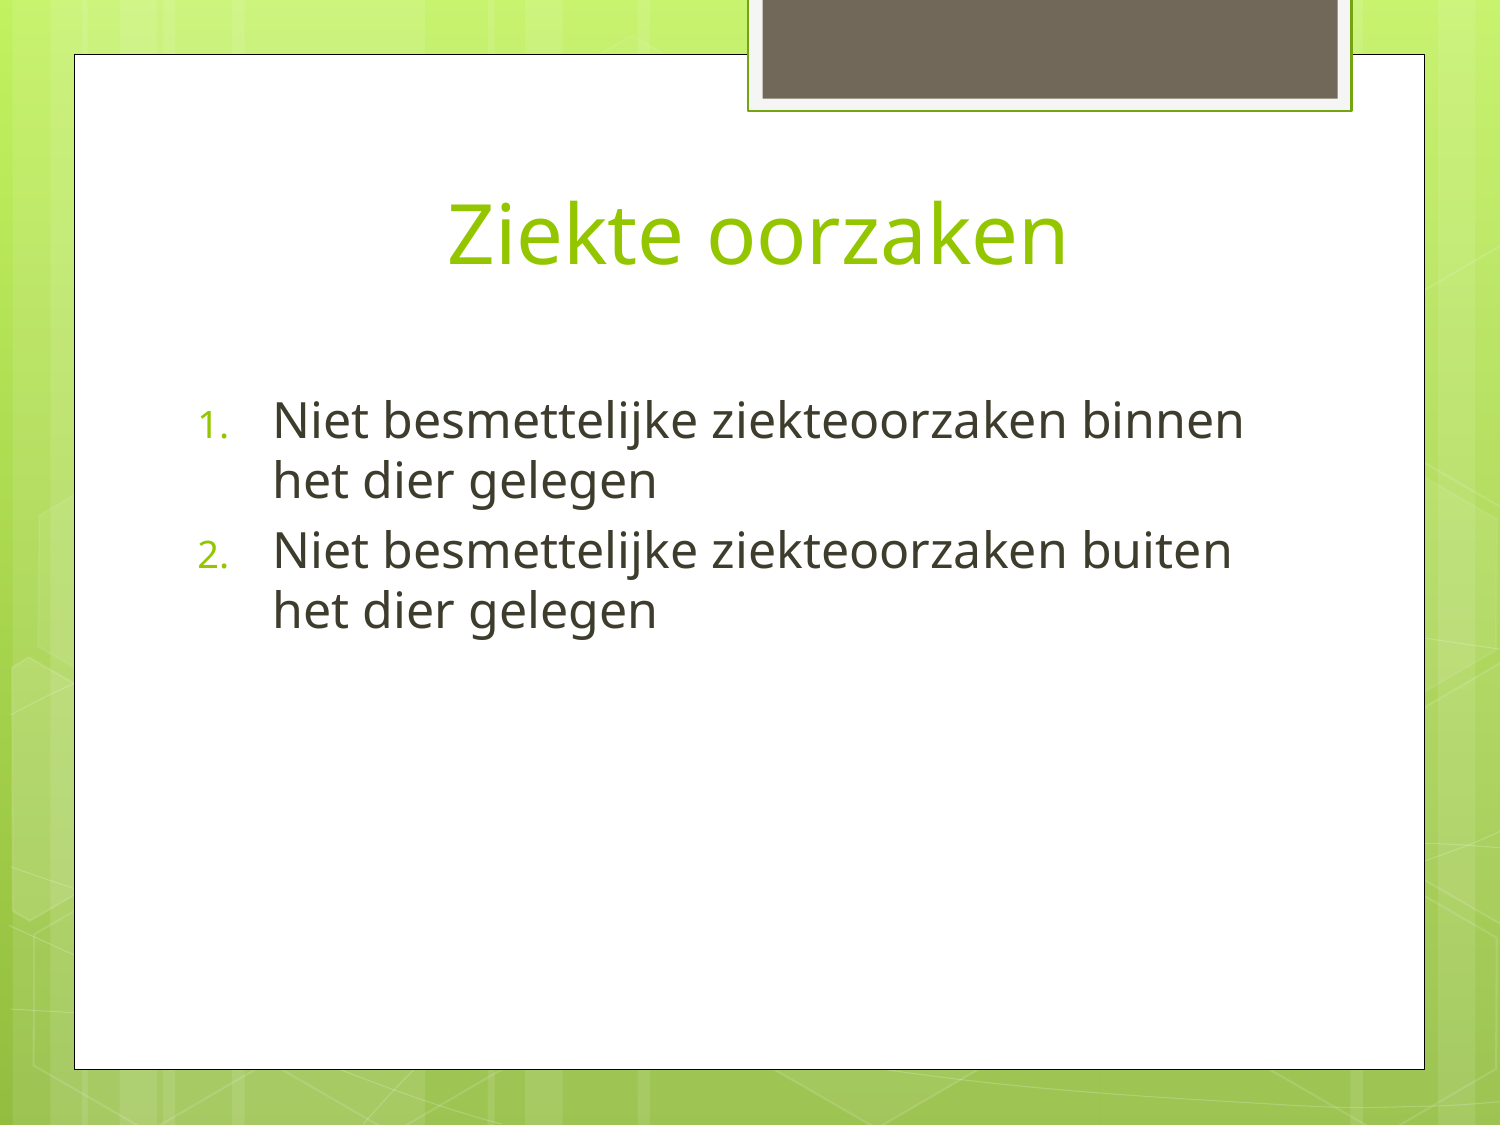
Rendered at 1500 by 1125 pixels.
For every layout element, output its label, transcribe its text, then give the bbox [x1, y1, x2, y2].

title Ziekte oorzaken [183, 101, 1336, 290]
list Niet besmettelijke ziekteoorzaken binnen het dier gelegen Niet besmettelijke ziekteoorzaken buiten het dier gelegen [171, 381, 1283, 957]
